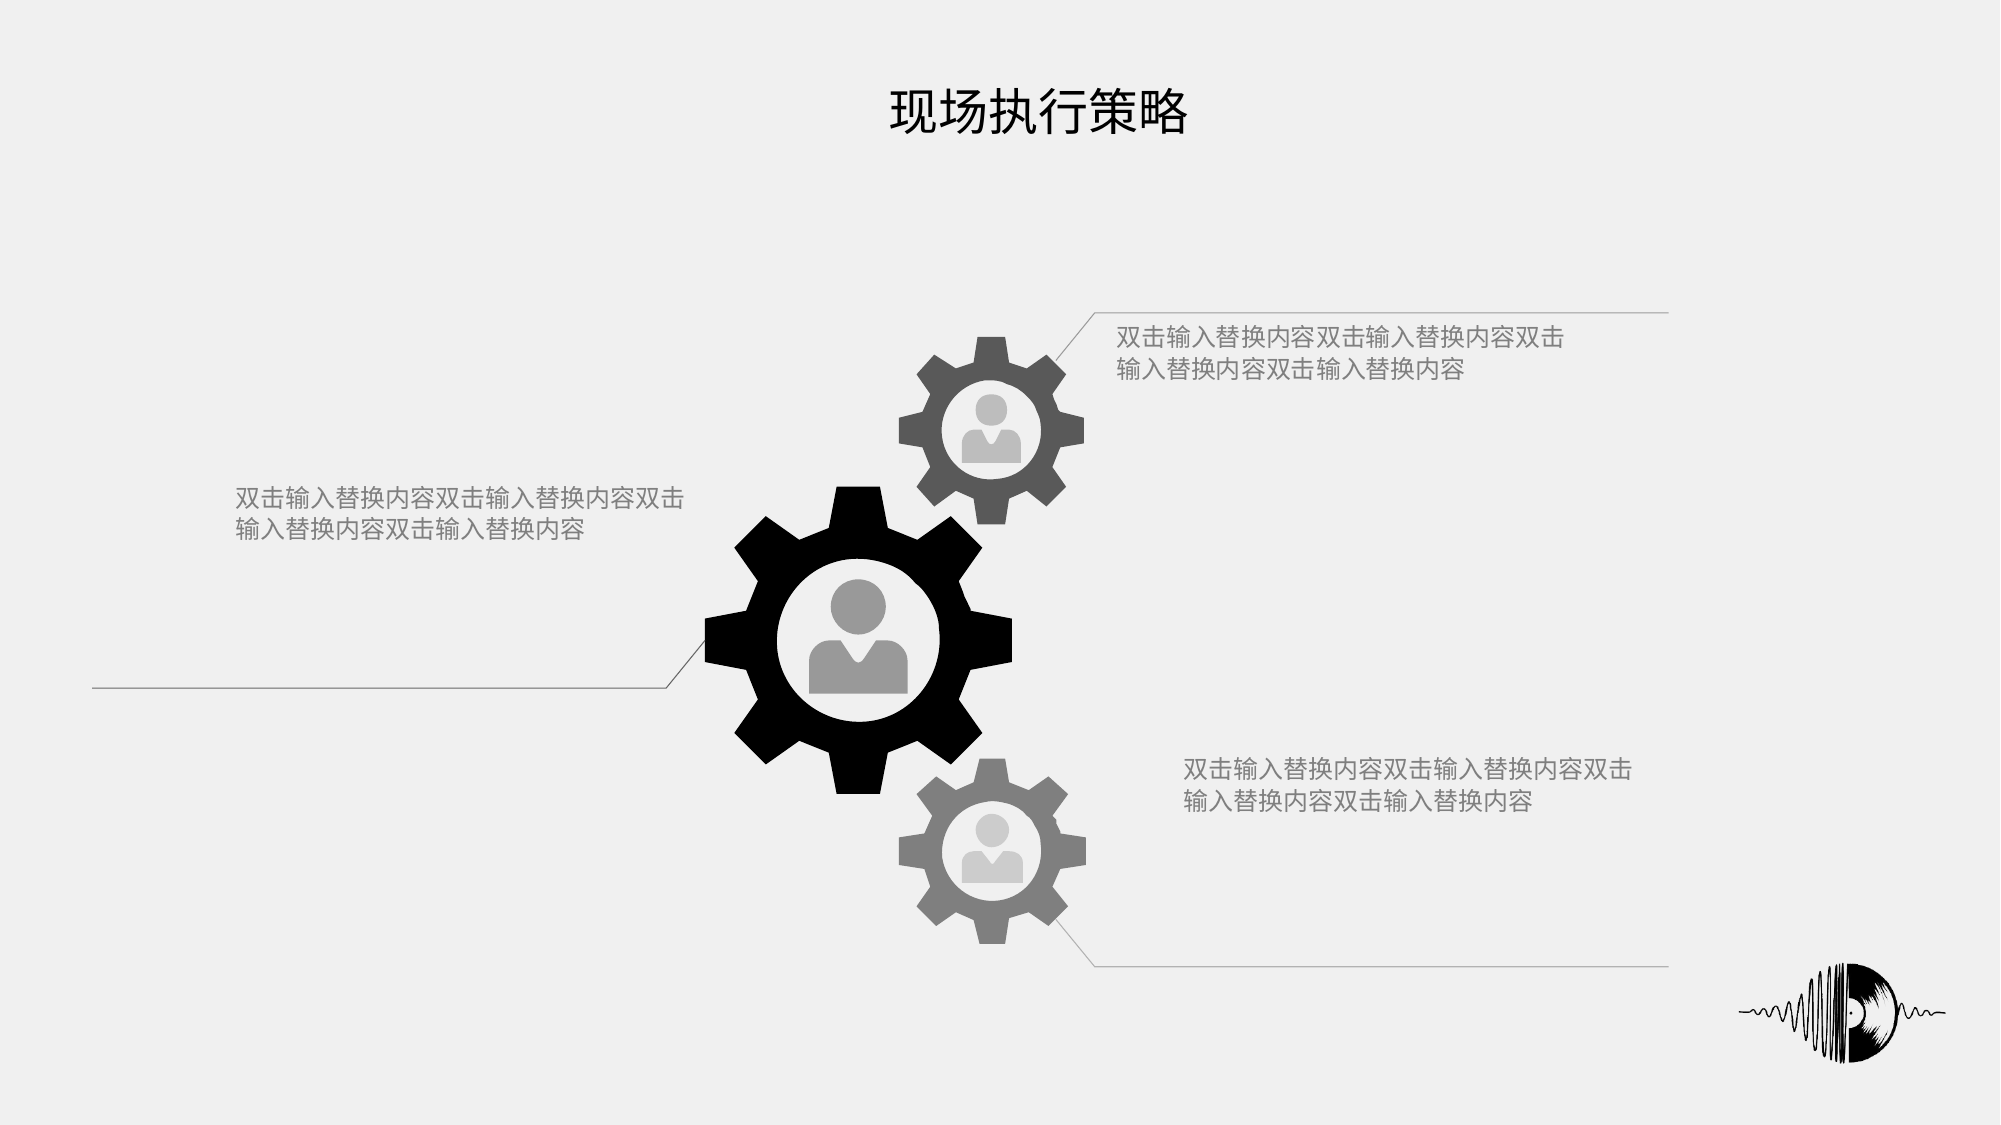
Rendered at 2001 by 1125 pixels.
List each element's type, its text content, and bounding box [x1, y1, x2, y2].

text_box 双击输入替换内容双击输入替换内容双击输入替换内容双击输入替换内容 [1101, 313, 1602, 391]
text_box 现场执行策略 [873, 72, 1204, 148]
text_box [898, 336, 1084, 525]
text_box [92, 640, 706, 689]
text_box [704, 486, 1012, 794]
text_box 双击输入替换内容双击输入替换内容双击输入替换内容双击输入替换内容 [220, 473, 721, 551]
text_box [1055, 919, 1669, 968]
text_box [961, 429, 1021, 463]
picture [1722, 859, 1963, 1125]
text_box 双击输入替换内容双击输入替换内容双击输入替换内容双击输入替换内容 [1168, 745, 1669, 823]
text_box [809, 640, 908, 694]
text_box [975, 813, 1010, 848]
text_box [975, 394, 1008, 426]
text_box [961, 851, 1023, 883]
text_box [1055, 312, 1669, 361]
text_box [830, 579, 886, 635]
text_box [898, 758, 1086, 944]
